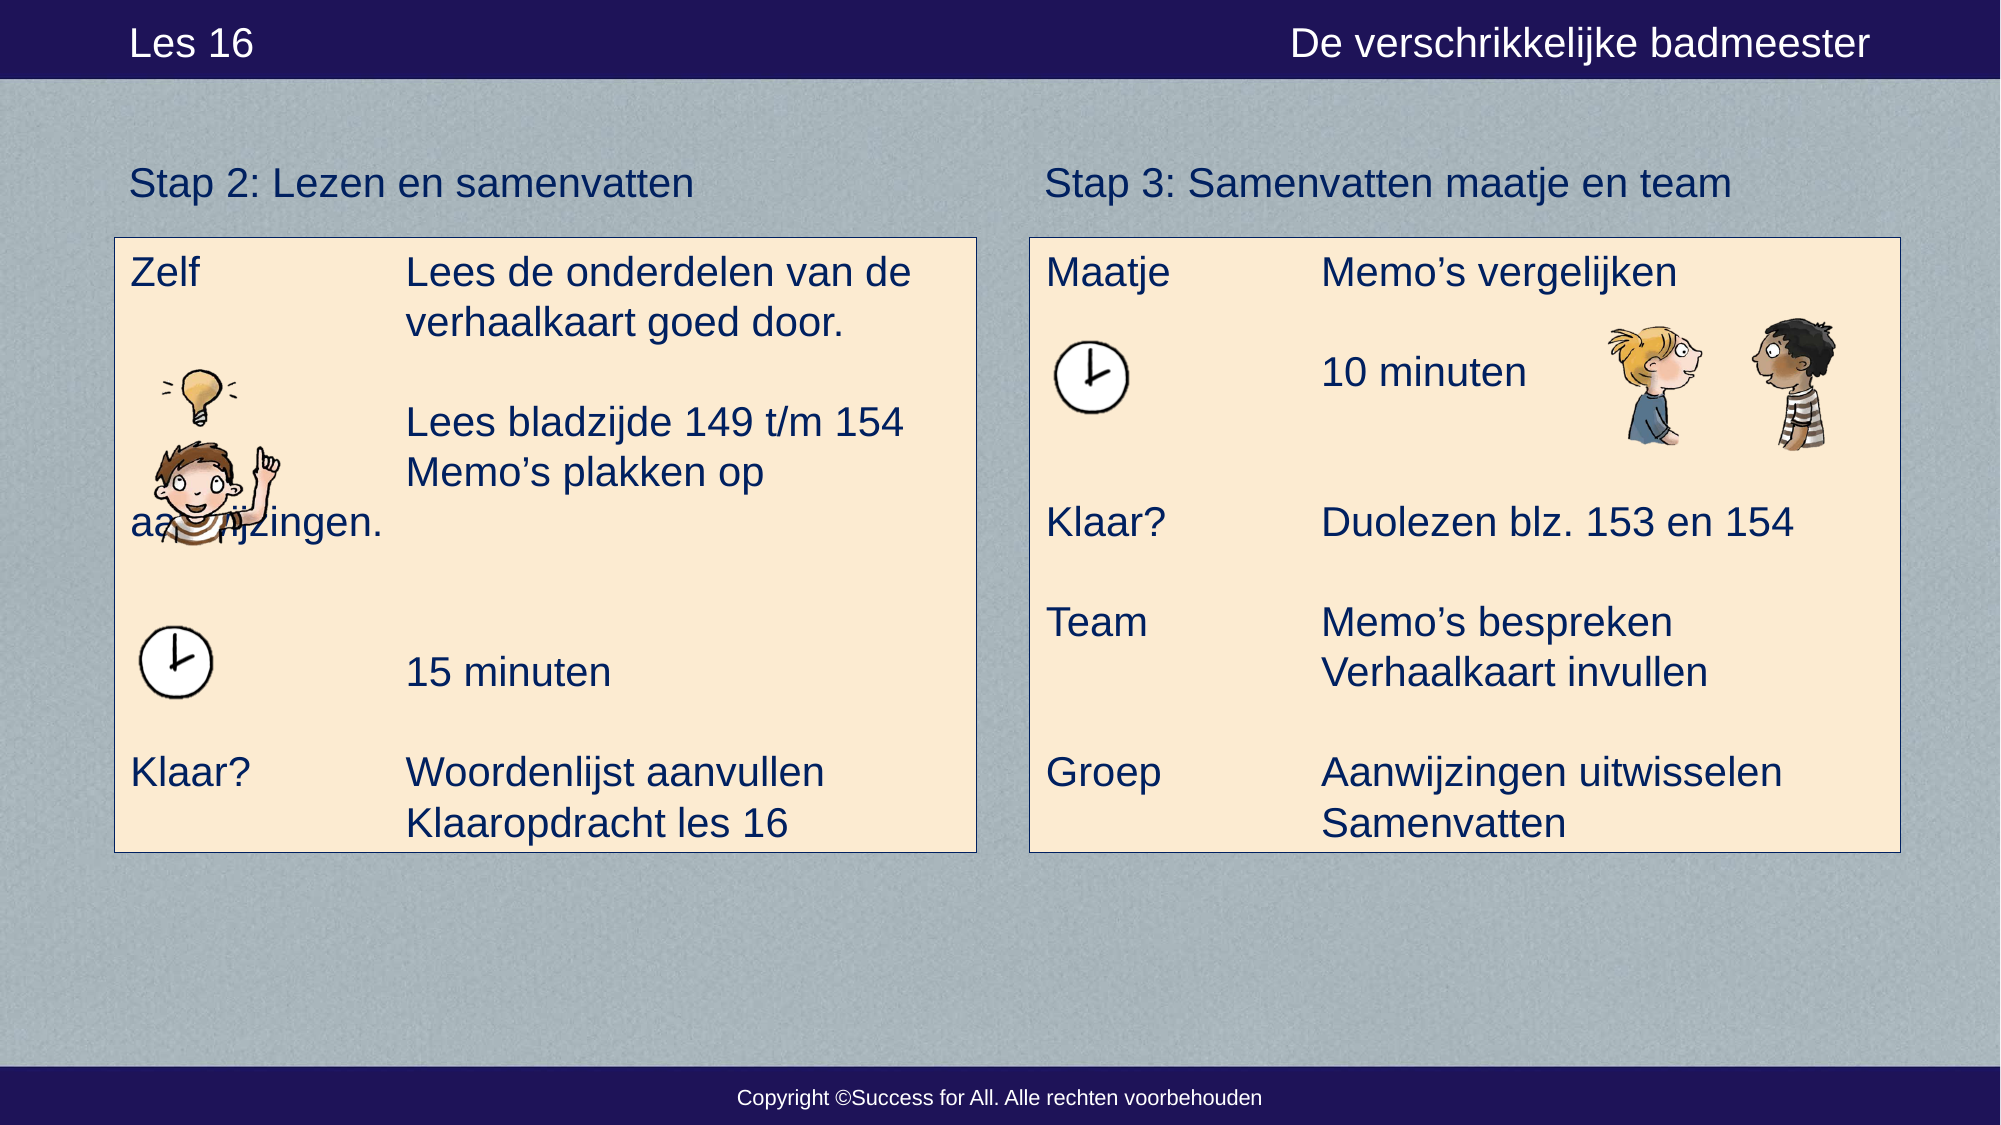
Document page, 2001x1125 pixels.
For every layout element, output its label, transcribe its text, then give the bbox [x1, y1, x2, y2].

picture [0, 0, 2001, 1125]
text_box Maatje Memo’s vergelijken 10 minuten Klaar? Duolezen blz. 153 en 154 Team Memo’s bespreken Verhaalkaart invullen Groep Aanwijzingen uitwisselen Samenvatten [1029, 237, 1901, 853]
text_box Stap 3: Samenvatten maatje en team [1029, 148, 1866, 214]
text_box Copyright ©Success for All. Alle rechten voorbehouden [0, 1076, 2000, 1125]
text_box Stap 2: Lezen en samenvatten [113, 148, 1029, 214]
text_box Les 16 [114, 8, 354, 73]
text_box Zelf Lees de onderdelen van de verhaalkaart goed door. Lees bladzijde 149 t/m 154 Memo’s plakken op aanwijzingen. 15 minuten Klaar? Woordenlijst aanvullen Klaaropdracht les 16 [114, 237, 977, 853]
text_box De verschrikkelijke badmeester [999, 8, 1886, 73]
